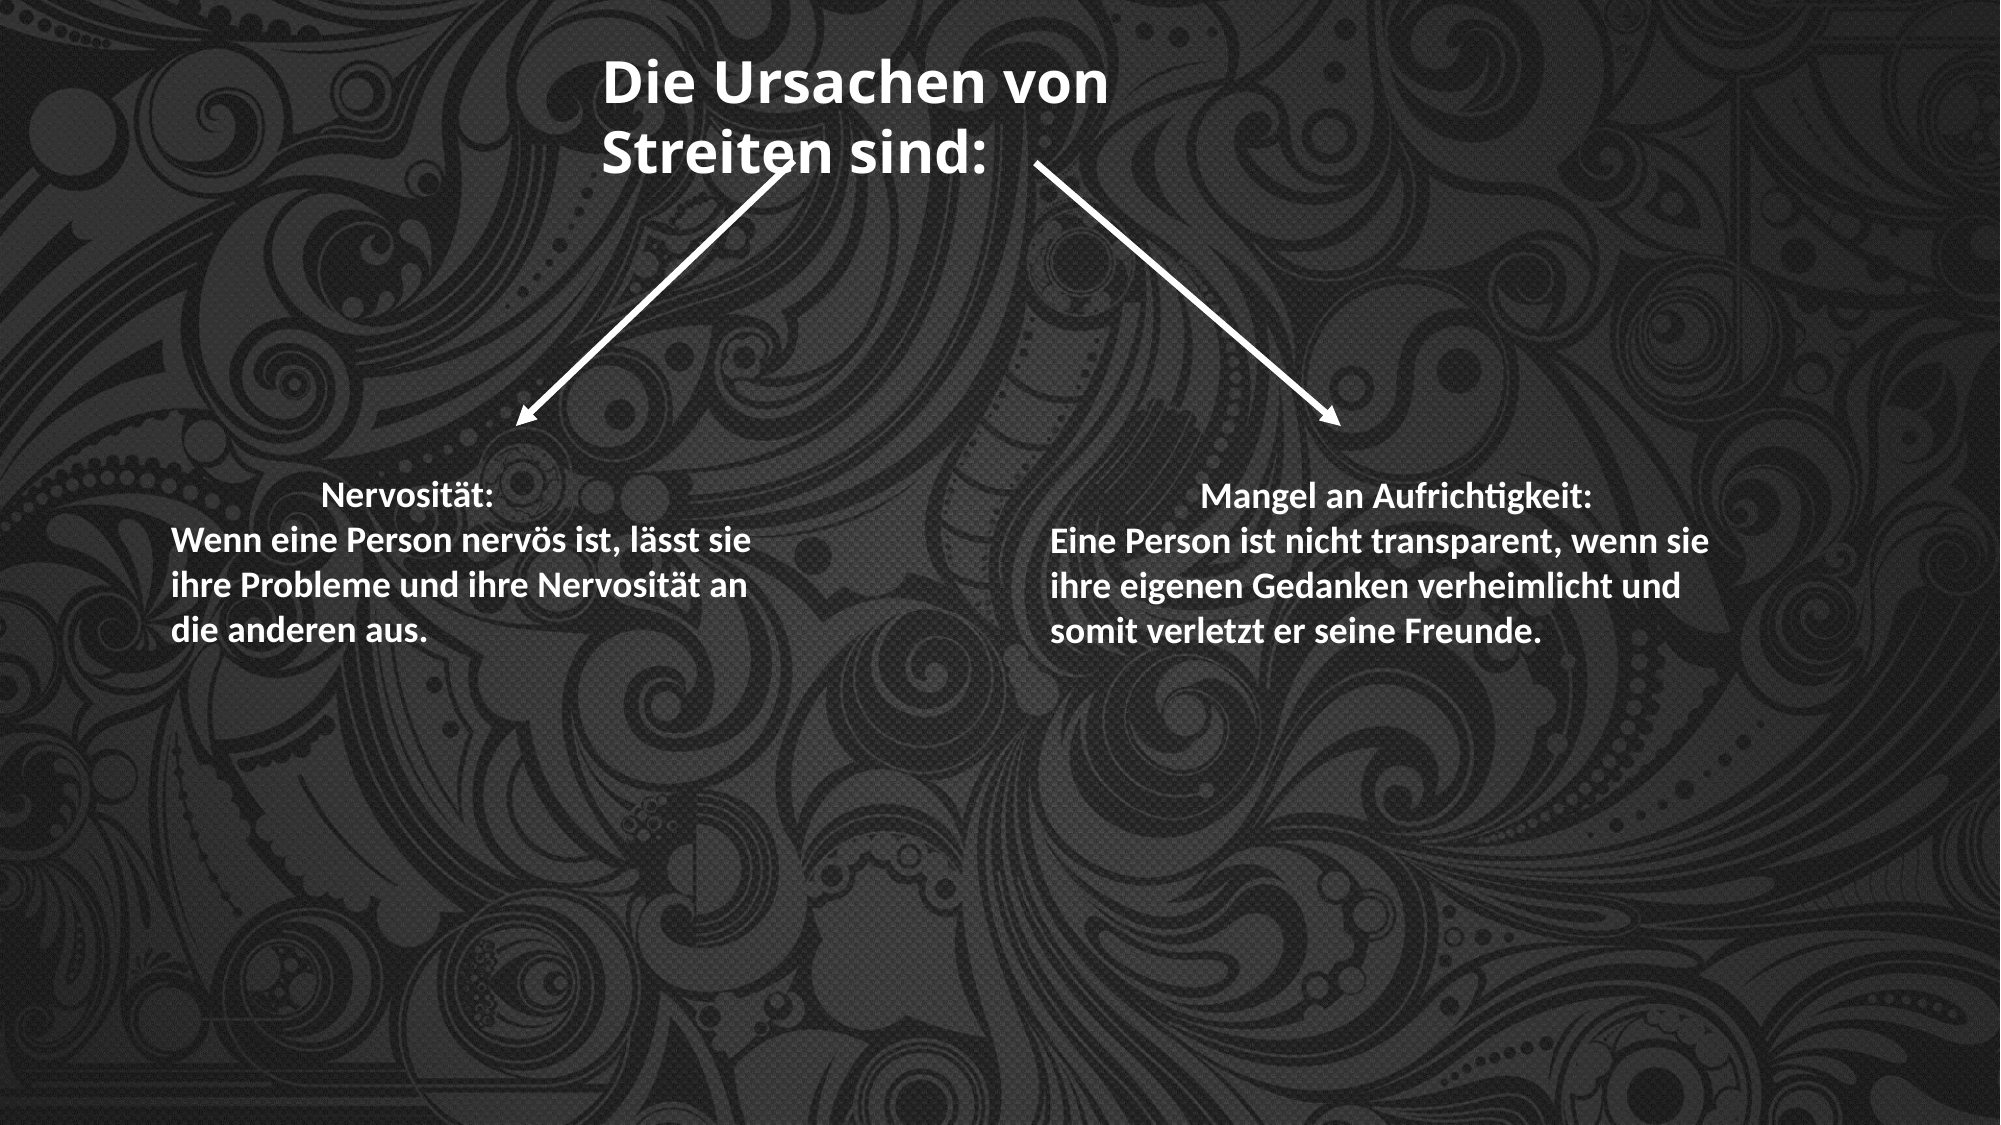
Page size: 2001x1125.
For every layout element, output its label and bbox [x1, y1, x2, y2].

text_box [515, 160, 794, 426]
text_box [1035, 162, 1341, 426]
picture [0, 0, 2000, 1125]
